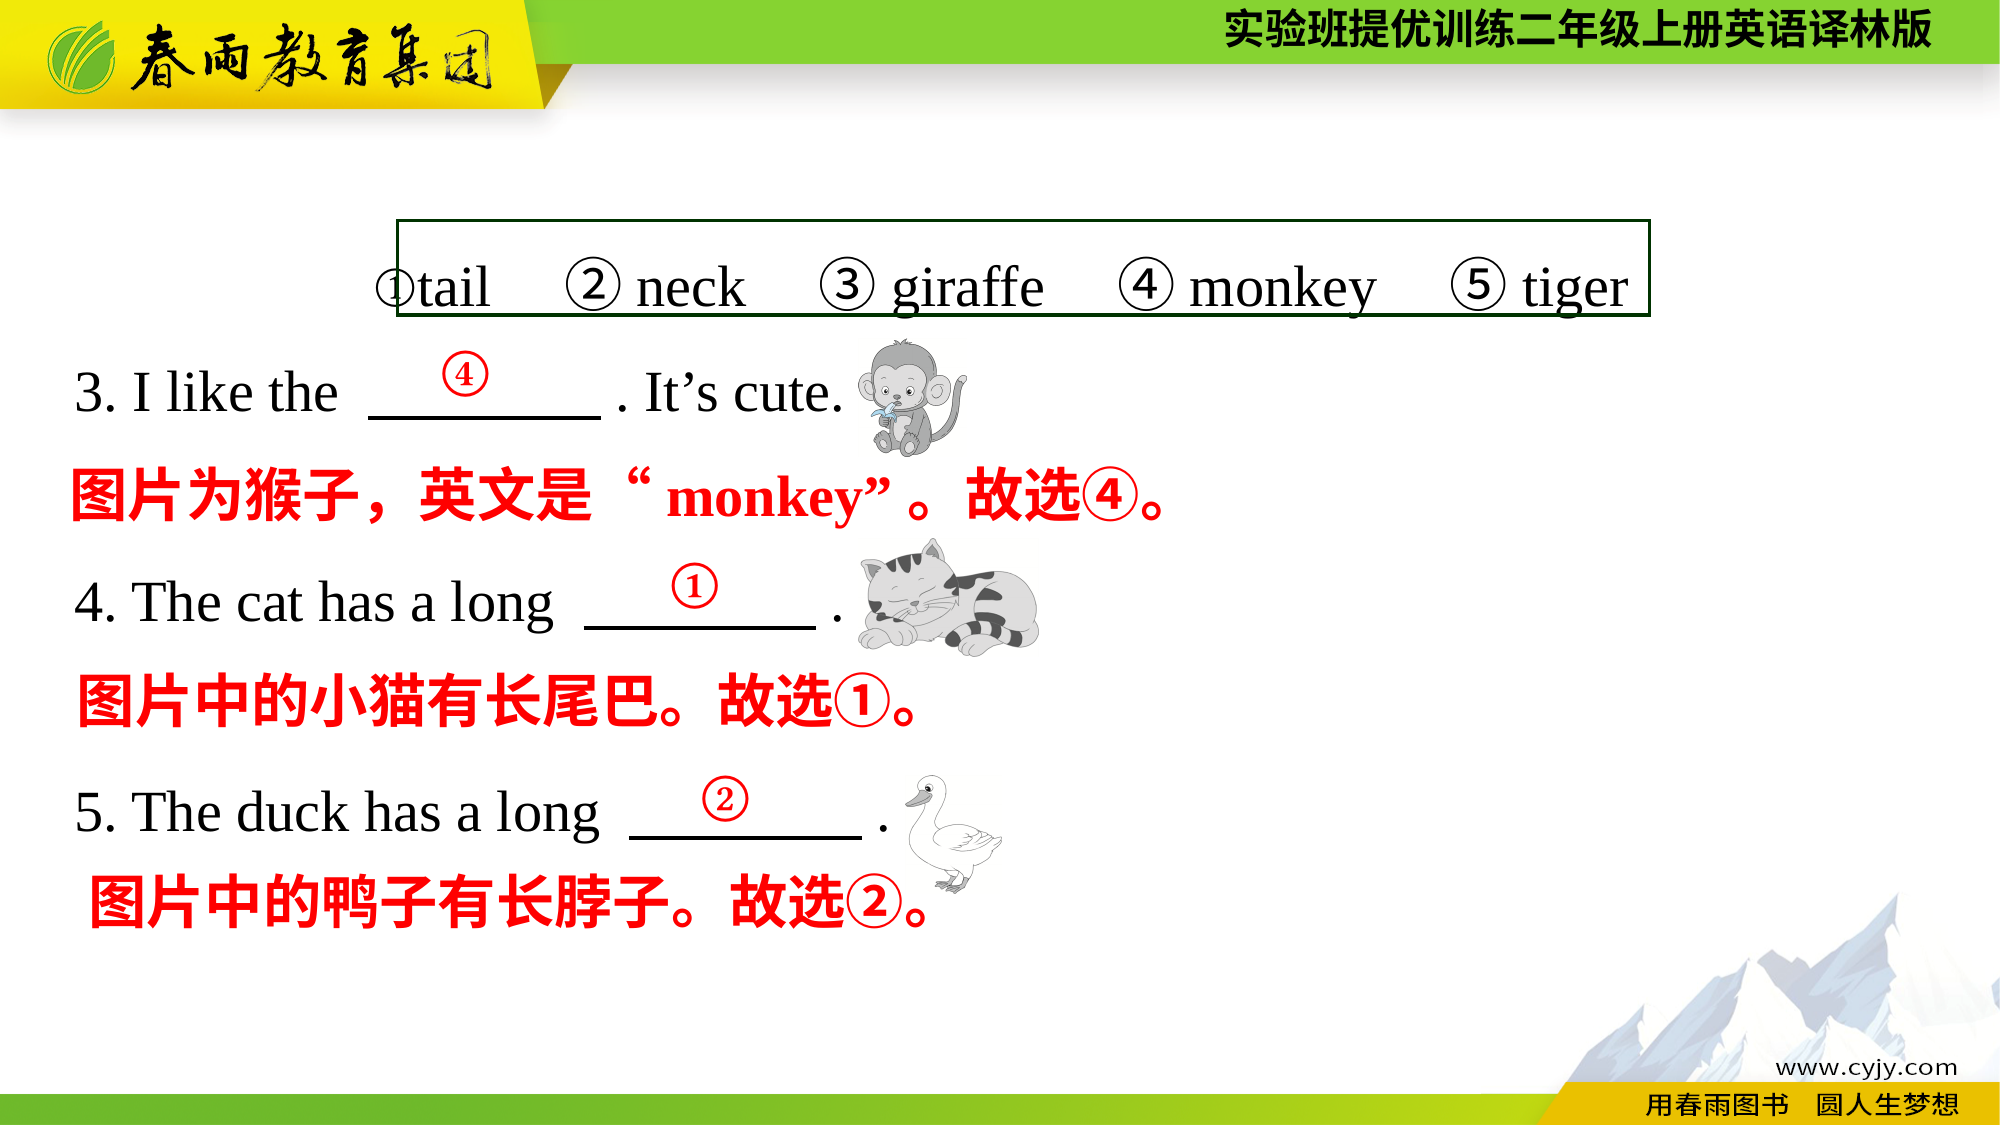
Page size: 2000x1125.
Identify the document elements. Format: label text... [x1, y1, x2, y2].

text_box [397, 220, 1650, 315]
text_box 图片中的鸭子有长脖子。故选②。 [73, 857, 978, 943]
text_box ② [685, 751, 766, 837]
text_box 图片为猴子，英文是“monkey”。故选④。 [54, 450, 1272, 535]
text_box 图片中的小猫有长尾巴。故选①。 [62, 656, 966, 742]
list ①tail ②neck ③giraffe ④monkey ⑤tiger 3. I like the . It’s cute. 4. The cat has a long . 5. The duck has a long . [59, 205, 1944, 857]
text_box ④ [425, 326, 506, 411]
picture [0, 0, 2000, 1125]
text_box ① [654, 538, 736, 624]
